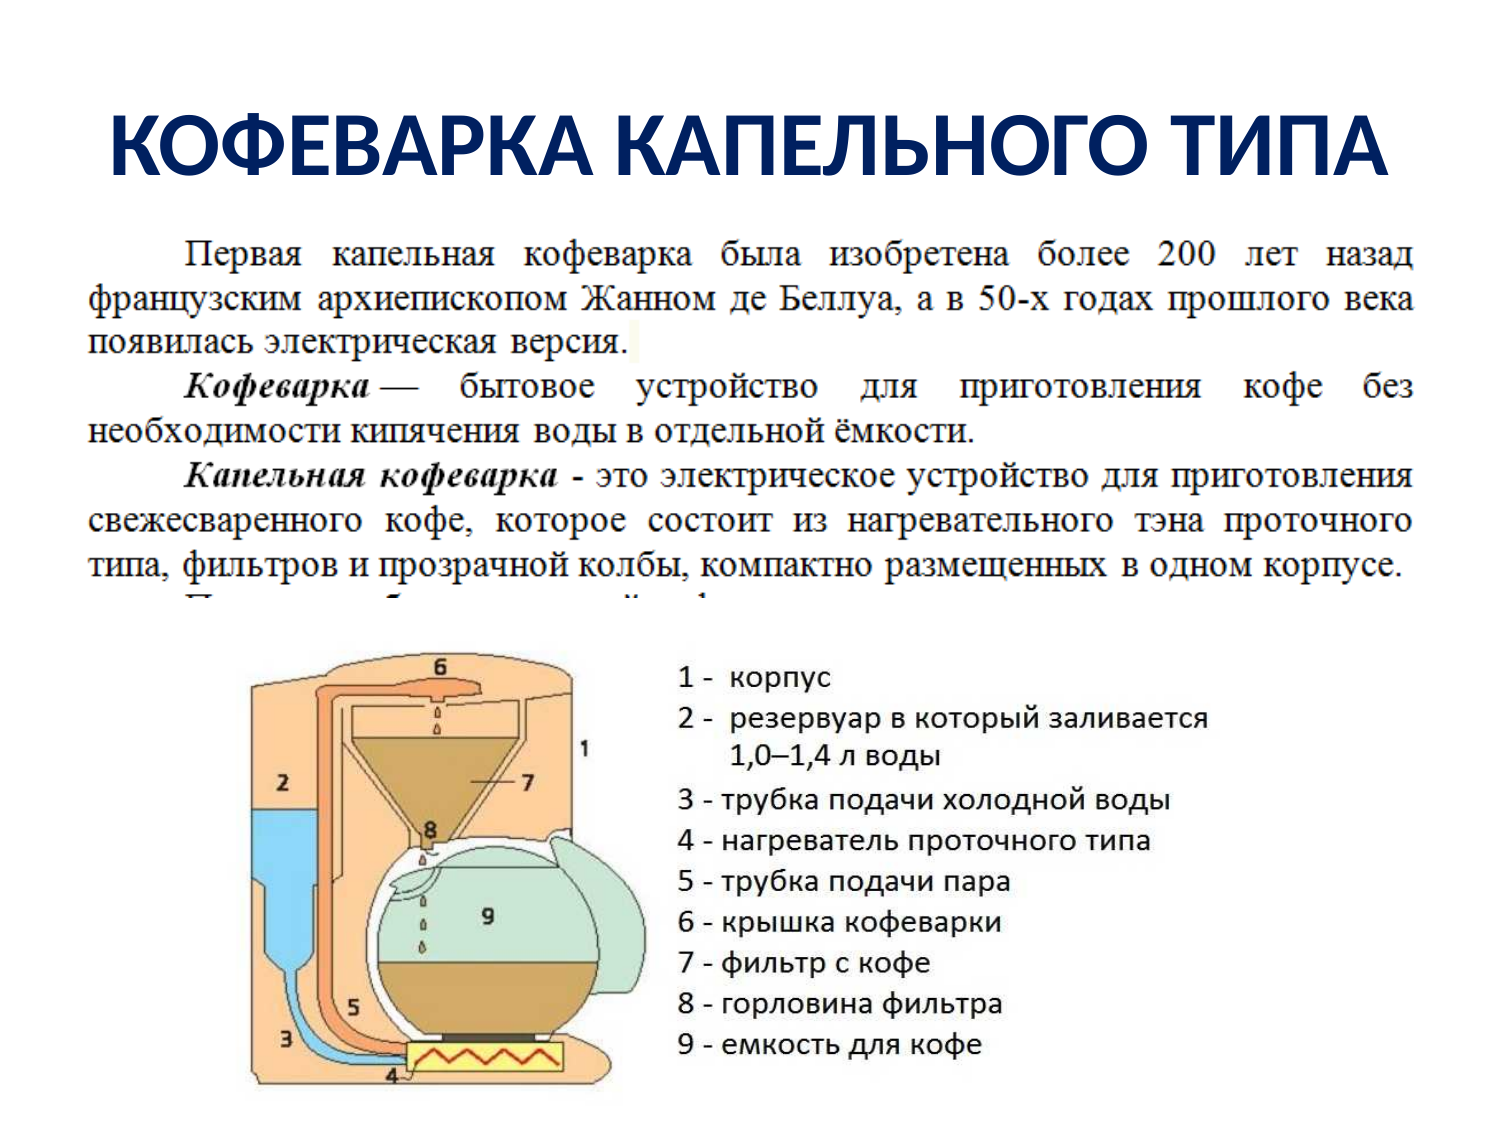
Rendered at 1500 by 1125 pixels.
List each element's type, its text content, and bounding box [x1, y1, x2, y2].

title КОФЕВАРКА КАПЕЛЬНОГО ТИПА [75, 45, 1425, 230]
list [70, 231, 1460, 599]
picture [218, 633, 1247, 1107]
